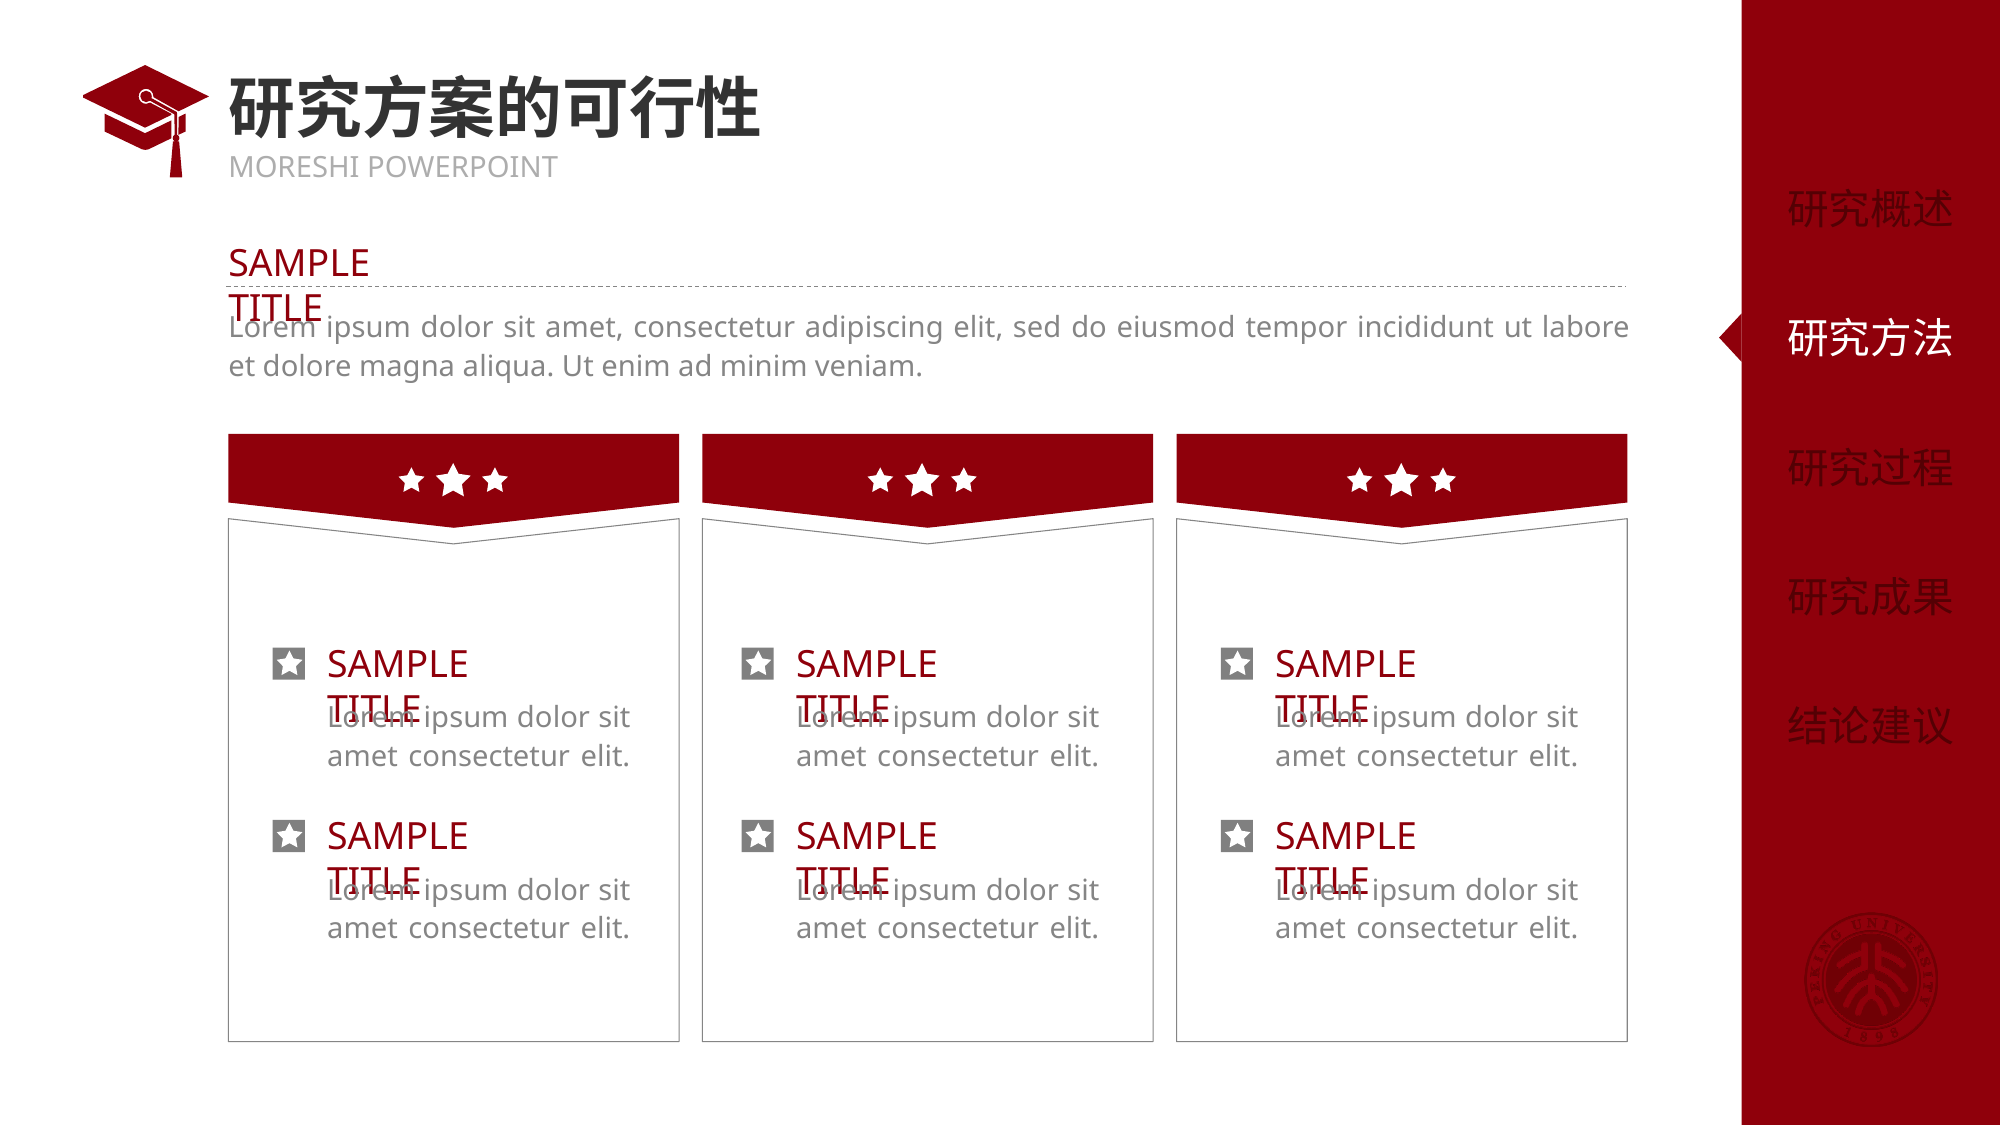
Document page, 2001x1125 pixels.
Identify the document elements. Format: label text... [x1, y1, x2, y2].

text_box [904, 462, 940, 497]
text_box [1176, 433, 1628, 528]
text_box [228, 433, 680, 528]
text_box Lorem ipsum dolor sit amet consectetur elit. [312, 687, 646, 780]
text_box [272, 819, 305, 853]
text_box Lorem ipsum dolor sit amet consectetur elit. [781, 860, 1115, 952]
text_box [702, 433, 1154, 528]
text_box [741, 819, 774, 853]
picture [1804, 912, 1938, 1047]
text_box SAMPLE TITLE [781, 804, 1046, 860]
text_box Lorem ipsum dolor sit amet consectetur elit. [1260, 860, 1594, 952]
text_box SAMPLE TITLE [312, 804, 578, 860]
text_box Lorem ipsum dolor sit amet consectetur elit. [781, 687, 1115, 780]
text_box Lorem ipsum dolor sit amet consectetur elit. [312, 860, 646, 952]
text_box SAMPLE TITLE [213, 231, 479, 336]
text_box SAMPLE TITLE [781, 632, 1046, 687]
text_box [1430, 467, 1457, 492]
title 研究方案的可行性 [213, 55, 1077, 168]
text_box Lorem ipsum dolor sit amet, consectetur adipiscing elit, sed do eiusmod tempor incididunt ut labore et dolore magna aliqua. Ut enim ad minim veniam. [213, 297, 1646, 390]
text_box [702, 518, 1154, 1042]
text_box [1176, 518, 1628, 1042]
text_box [1220, 647, 1253, 680]
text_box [1220, 819, 1253, 853]
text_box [272, 647, 305, 680]
text_box [867, 467, 894, 492]
text_box SAMPLE TITLE [312, 632, 578, 687]
text_box Lorem ipsum dolor sit amet consectetur elit. [1260, 687, 1594, 780]
text_box [1346, 467, 1373, 492]
text_box [950, 467, 977, 492]
text_box SAMPLE TITLE [1260, 632, 1526, 687]
text_box [482, 467, 508, 492]
text_box [435, 462, 471, 497]
text_box [228, 518, 680, 1042]
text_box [741, 647, 774, 680]
text_box [398, 467, 425, 492]
text_box [1383, 462, 1419, 497]
text_box SAMPLE TITLE [1260, 804, 1526, 860]
